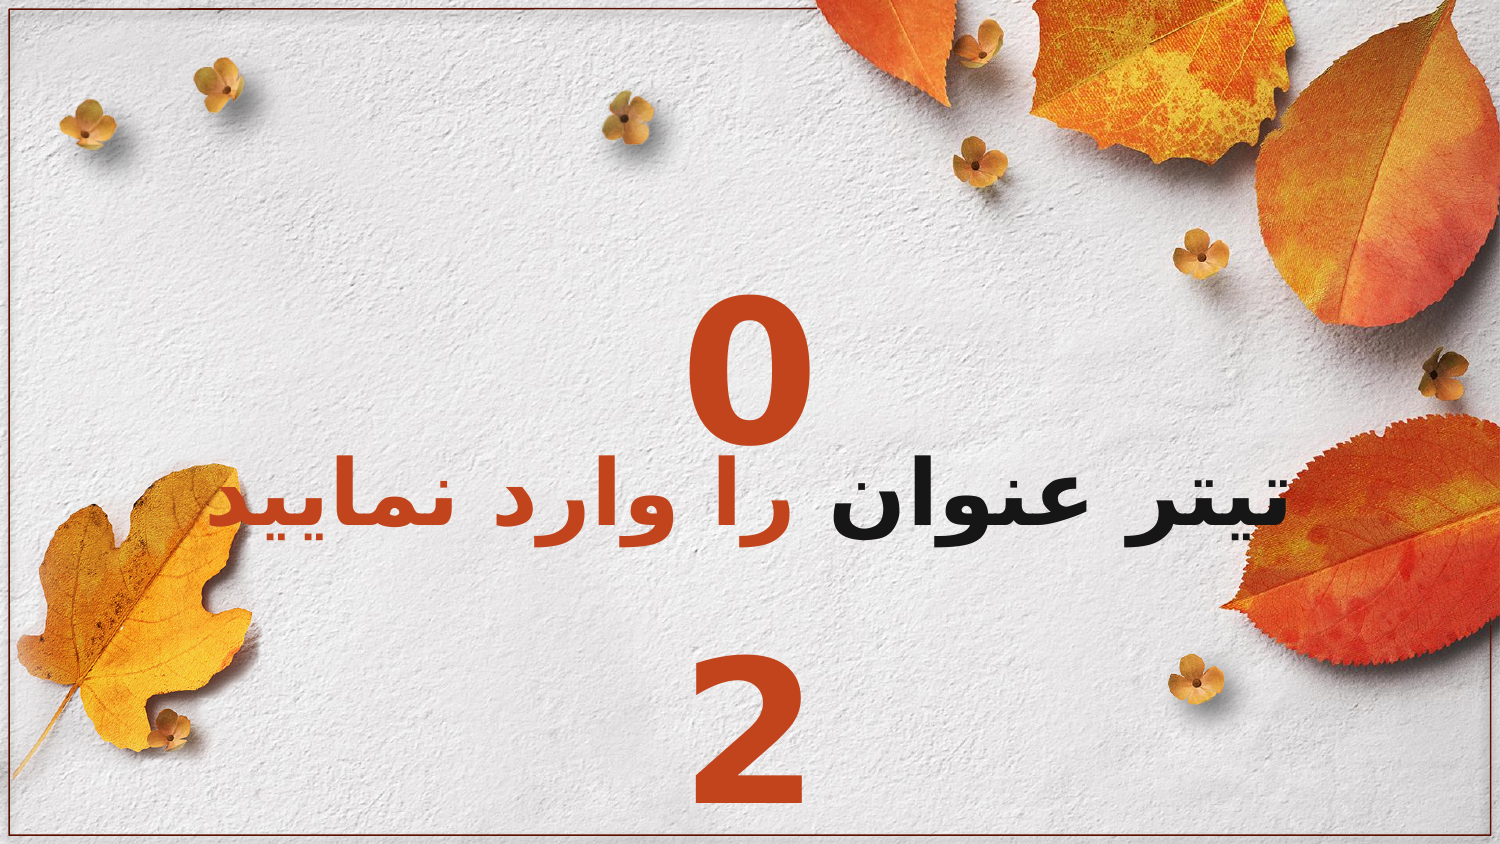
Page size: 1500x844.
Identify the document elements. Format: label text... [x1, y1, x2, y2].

text_box 02 [597, 116, 903, 844]
text_box تیتر عنوان را وارد نمایید [124, 371, 597, 552]
text_box تیتر عنوان را وارد نمایید [903, 371, 1376, 552]
picture [0, 0, 1500, 844]
